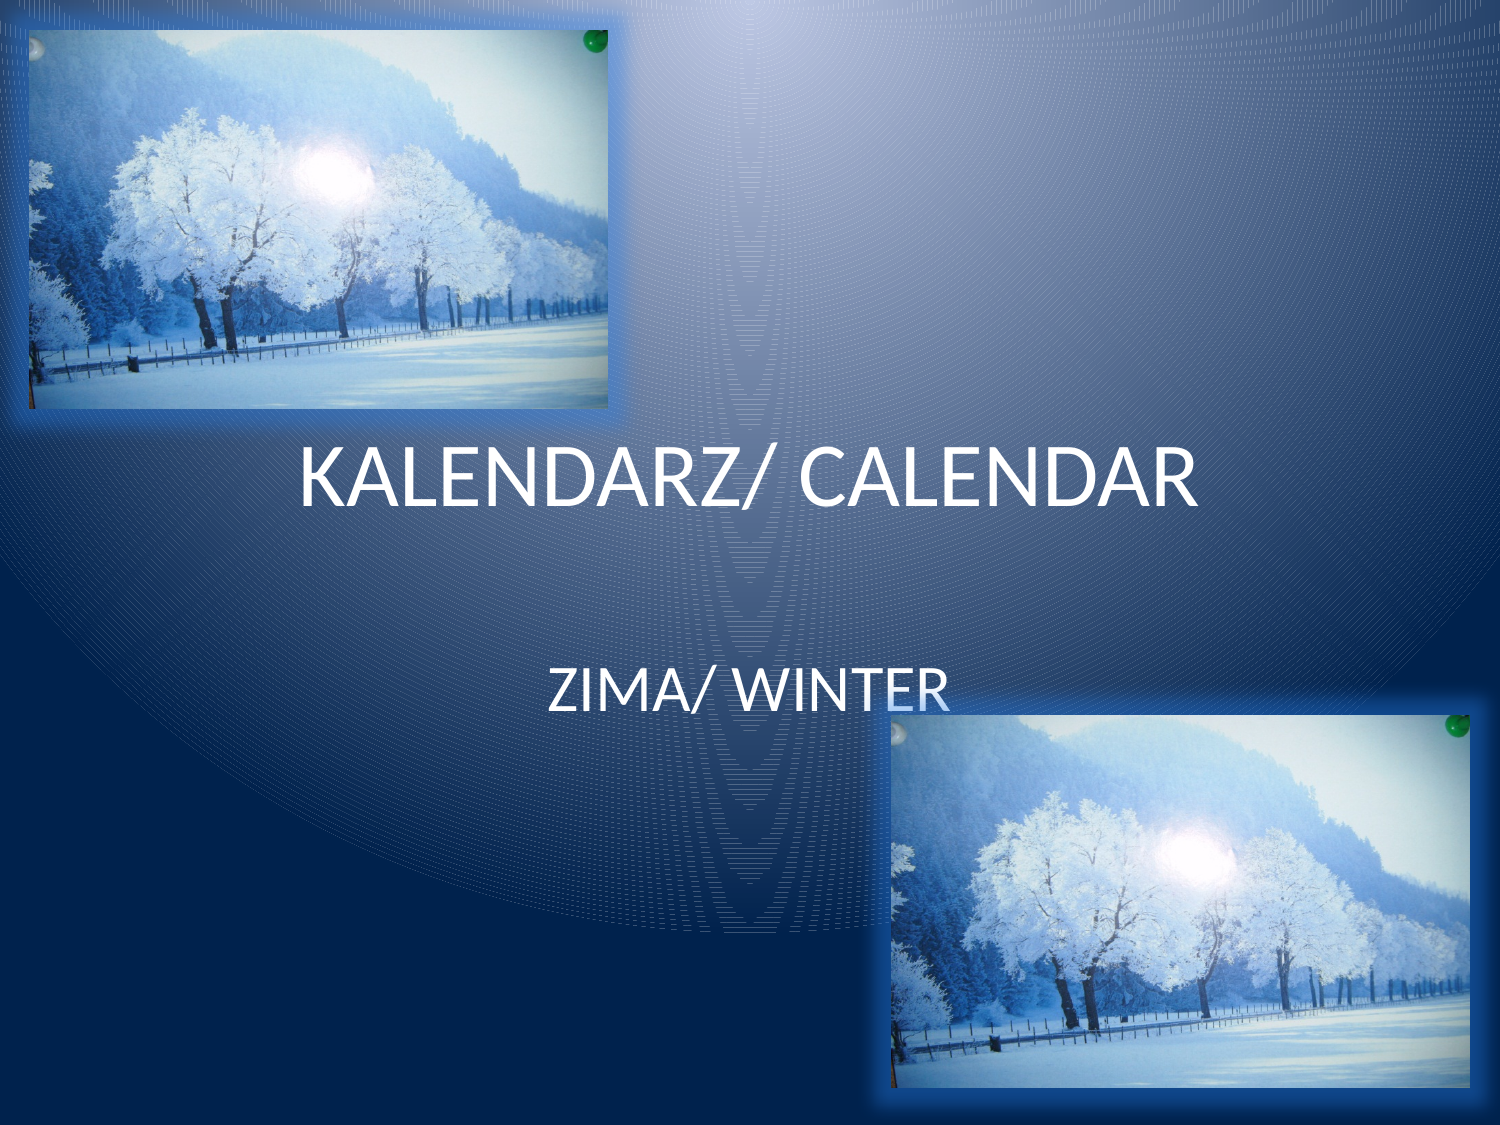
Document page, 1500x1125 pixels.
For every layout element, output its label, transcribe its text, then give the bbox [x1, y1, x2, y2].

picture [891, 715, 1470, 1088]
title KALENDARZ/ CALENDAR [112, 349, 1388, 591]
subtitle ZIMA/ WINTER [224, 637, 1276, 926]
picture [29, 30, 608, 410]
